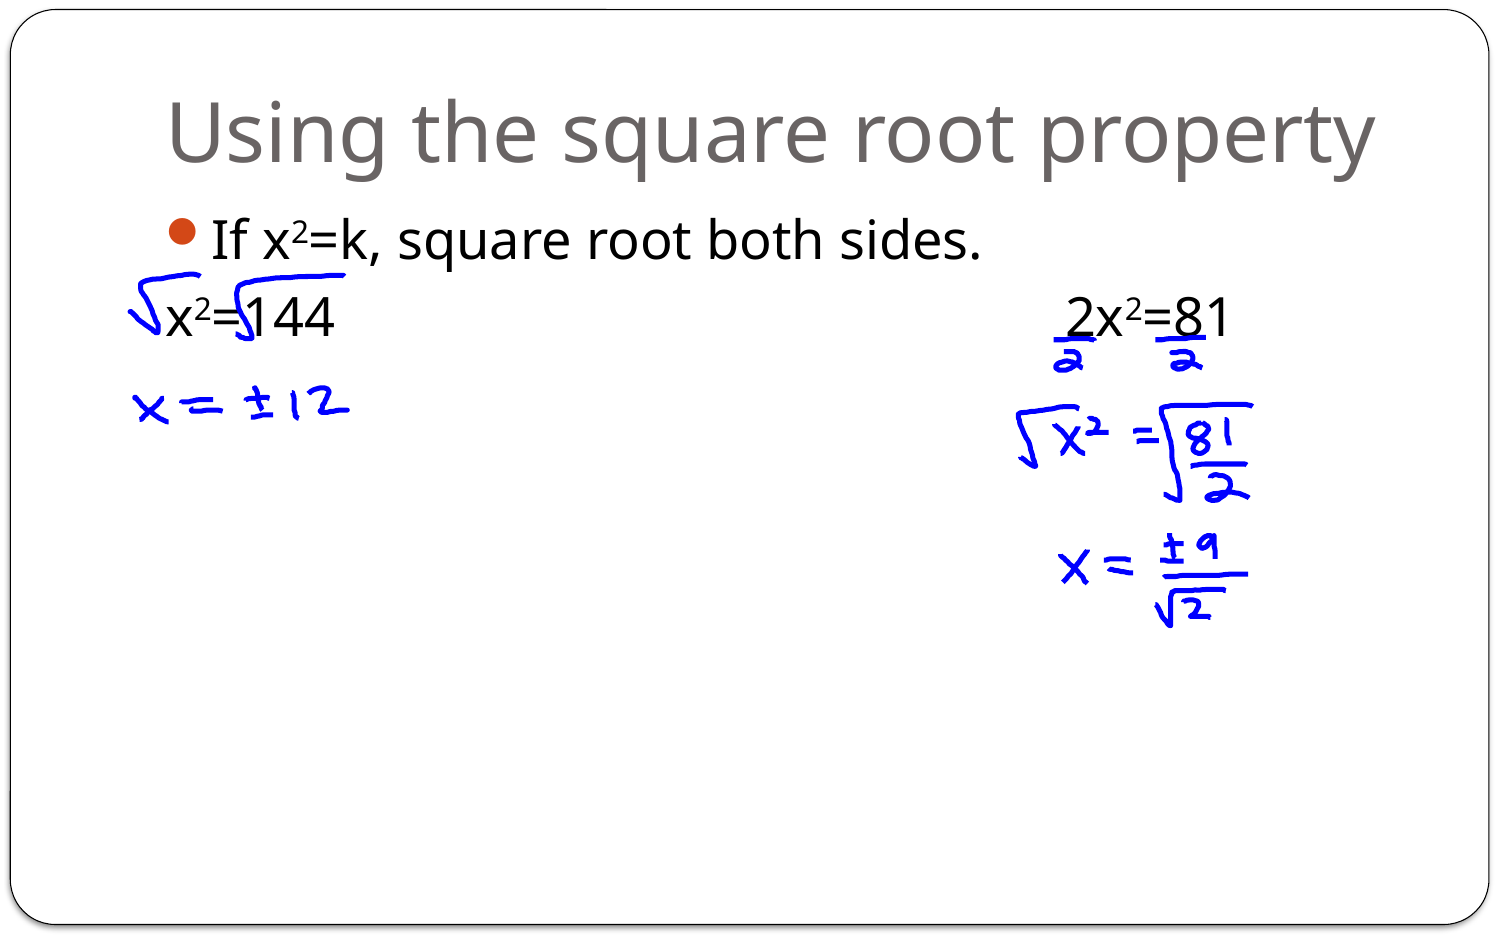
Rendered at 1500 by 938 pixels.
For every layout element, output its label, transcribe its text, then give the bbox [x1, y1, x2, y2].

text_box [257, 400, 264, 411]
text_box [253, 387, 259, 397]
text_box [139, 397, 164, 421]
text_box [291, 391, 299, 420]
text_box [245, 396, 270, 401]
text_box [307, 387, 349, 414]
text_box [250, 414, 274, 418]
title Using the square root property [149, 37, 1426, 195]
text_box [129, 273, 201, 334]
text_box [235, 274, 345, 340]
text_box [180, 398, 214, 404]
list If x2=k, square root both sides. x2=144 2x2=81 [149, 197, 1426, 824]
text_box [133, 396, 150, 411]
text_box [1018, 337, 1253, 626]
text_box [149, 410, 169, 423]
text_box [190, 408, 223, 412]
